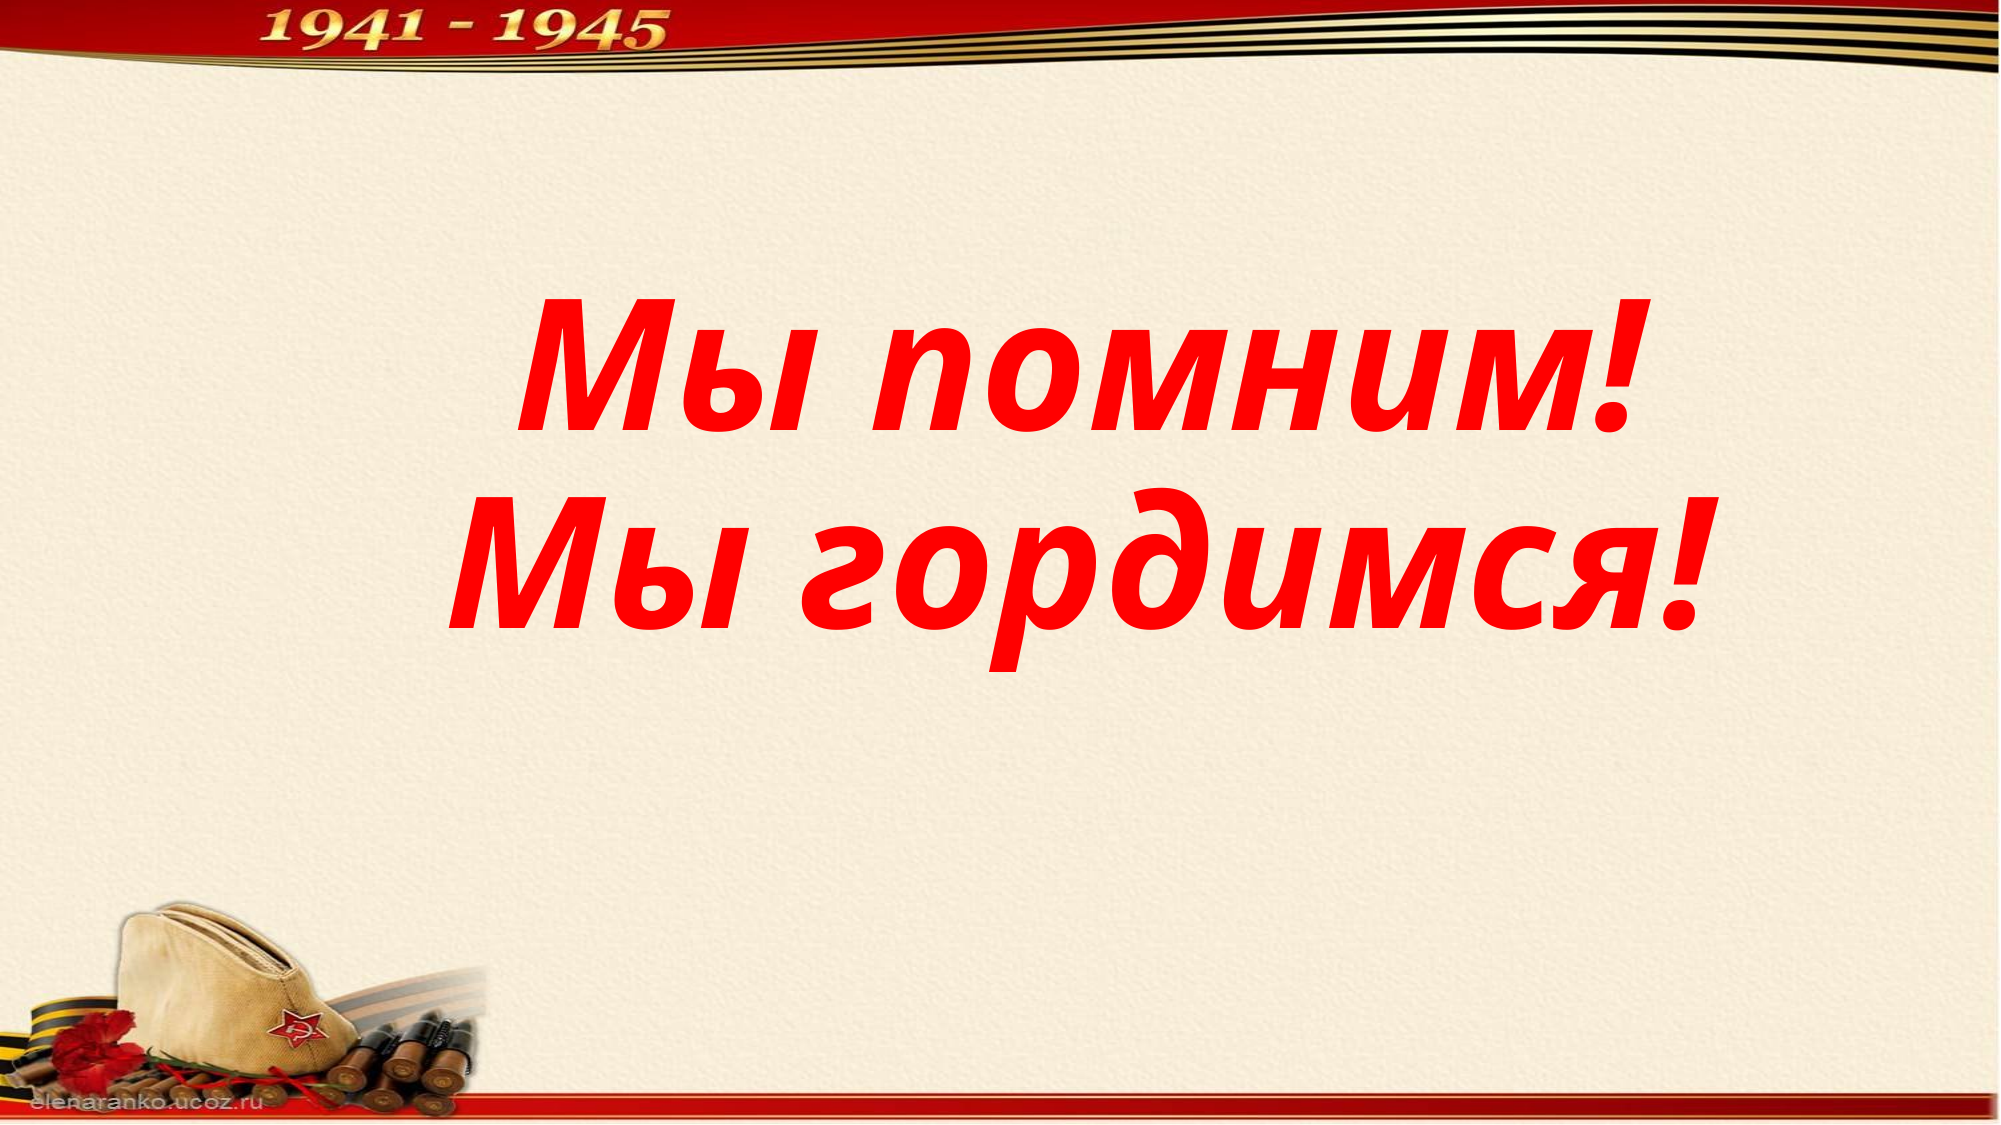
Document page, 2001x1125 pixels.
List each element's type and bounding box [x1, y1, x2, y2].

list [0, 0, 2000, 1125]
